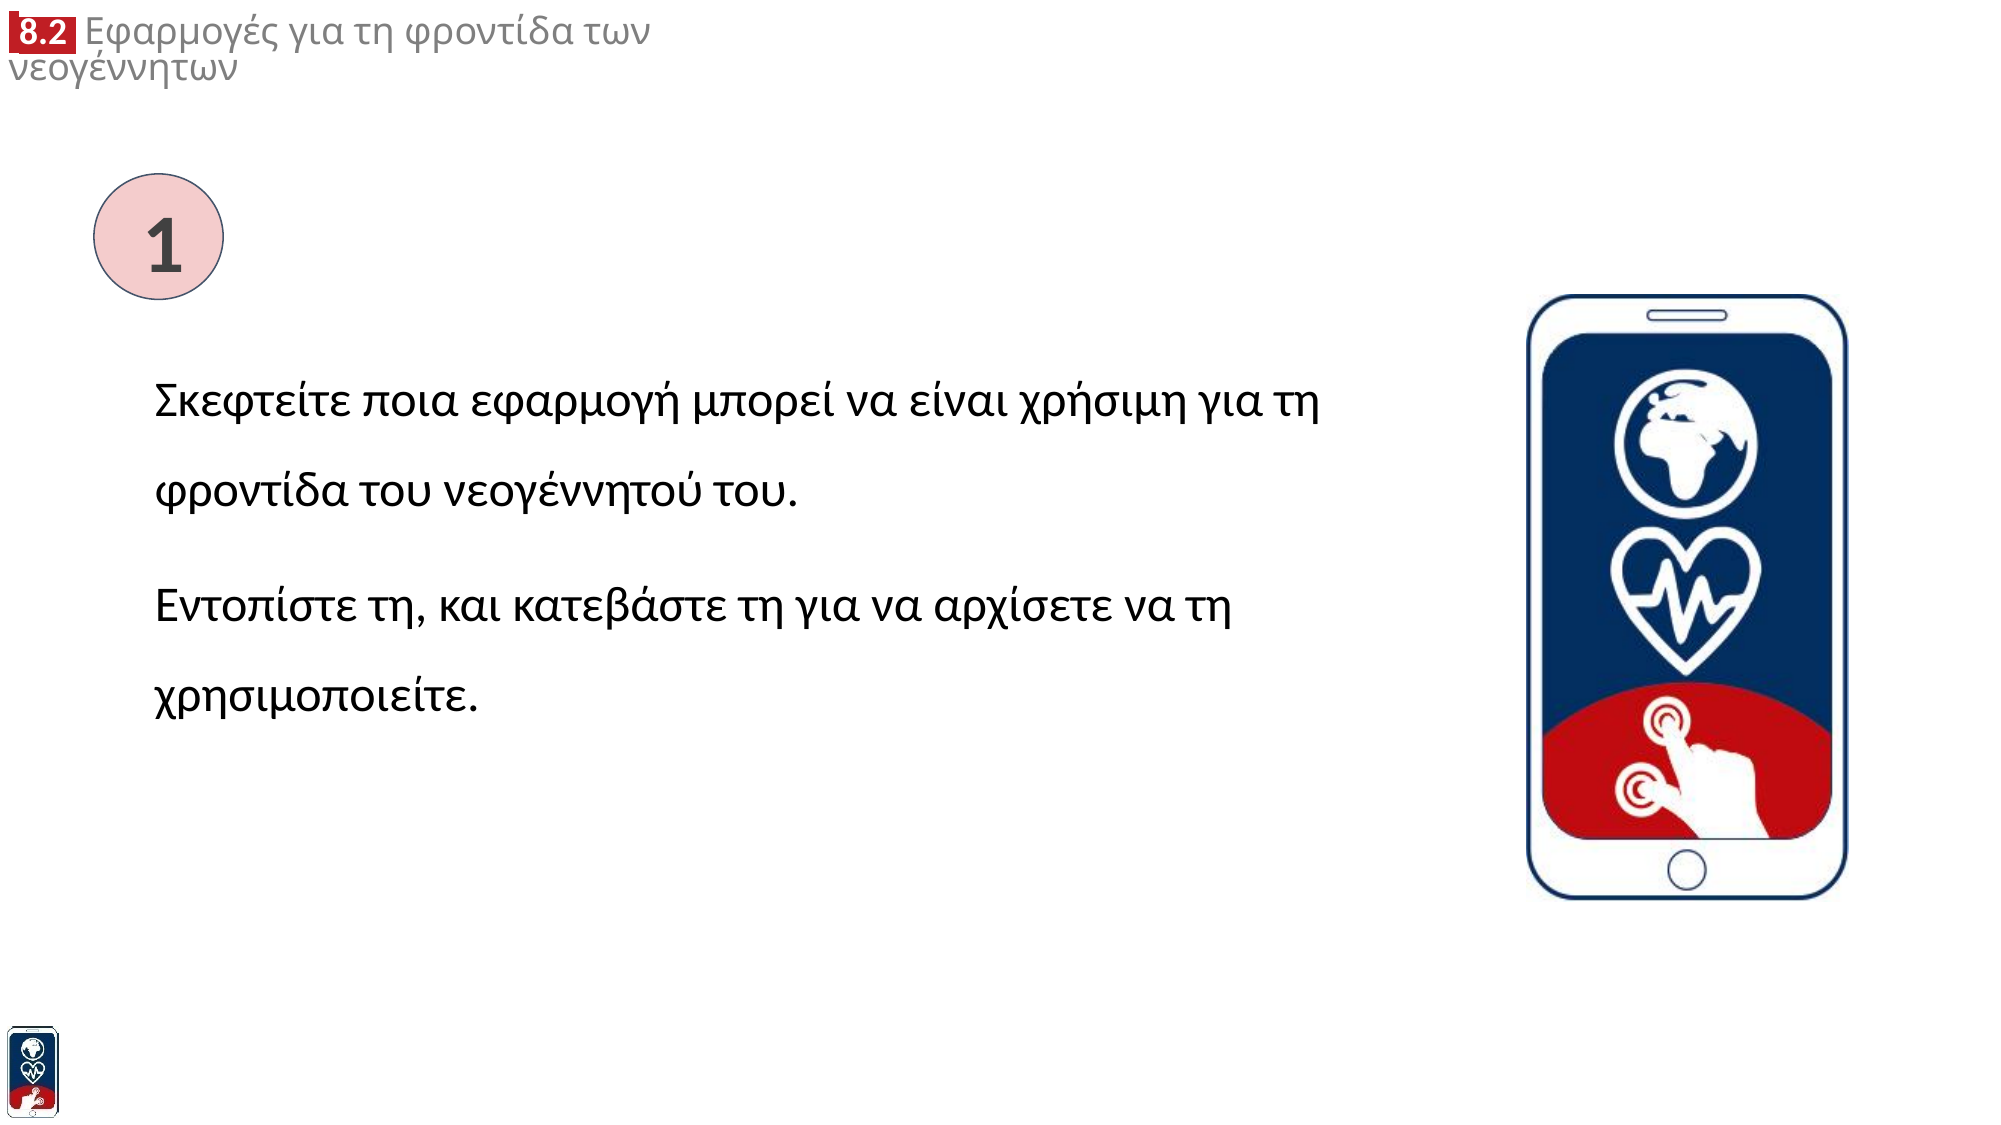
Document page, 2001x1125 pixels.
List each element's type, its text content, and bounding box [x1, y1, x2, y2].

text_box Σκεφτείτε ποια εφαρμογή μπορεί να είναι χρήσιμη για τη φροντίδα του νεογέννητού του. Εντοπίστε τη, και κατεβάστε τη για να αρχίσετε να τη χρησιμοποιείτε. [64, 329, 1467, 471]
text_box 1 [127, 173, 236, 304]
text_box [93, 181, 127, 292]
picture [7, 1026, 59, 1118]
picture [1526, 294, 1849, 902]
